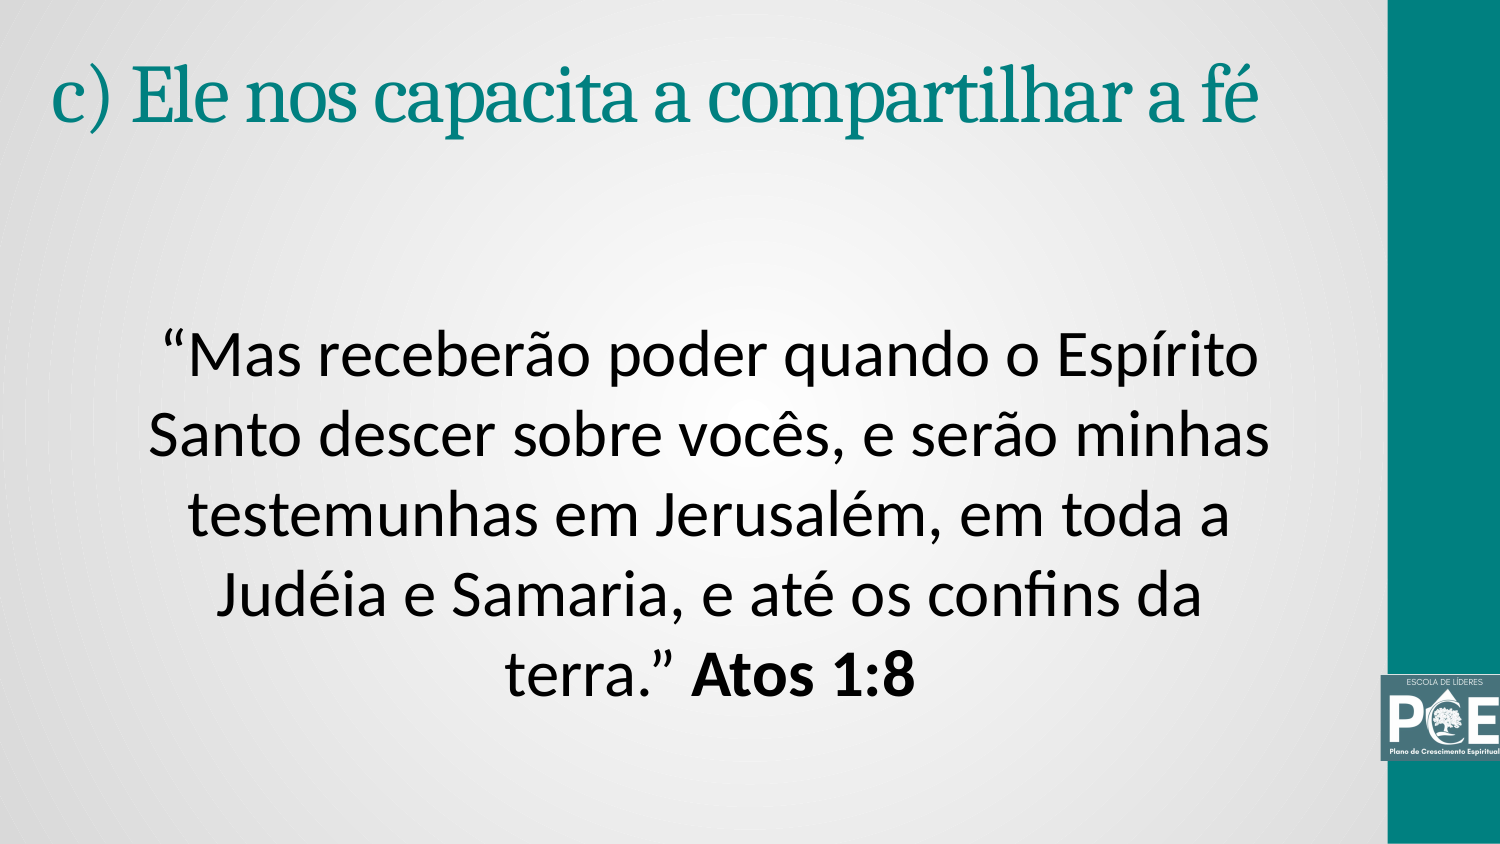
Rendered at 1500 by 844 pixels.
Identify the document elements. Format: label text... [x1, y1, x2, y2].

title c) Ele nos capacita a compartilhar a fé [43, 27, 1412, 151]
picture [1380, 674, 1500, 761]
text_box “Mas receberão poder quando o Espírito Santo descer sobre vocês, e serão minhas testemunhas em Jerusalém, em toda a Judéia e Samaria, e até os confins da terra.” Atos 1:8 [125, 302, 1296, 718]
